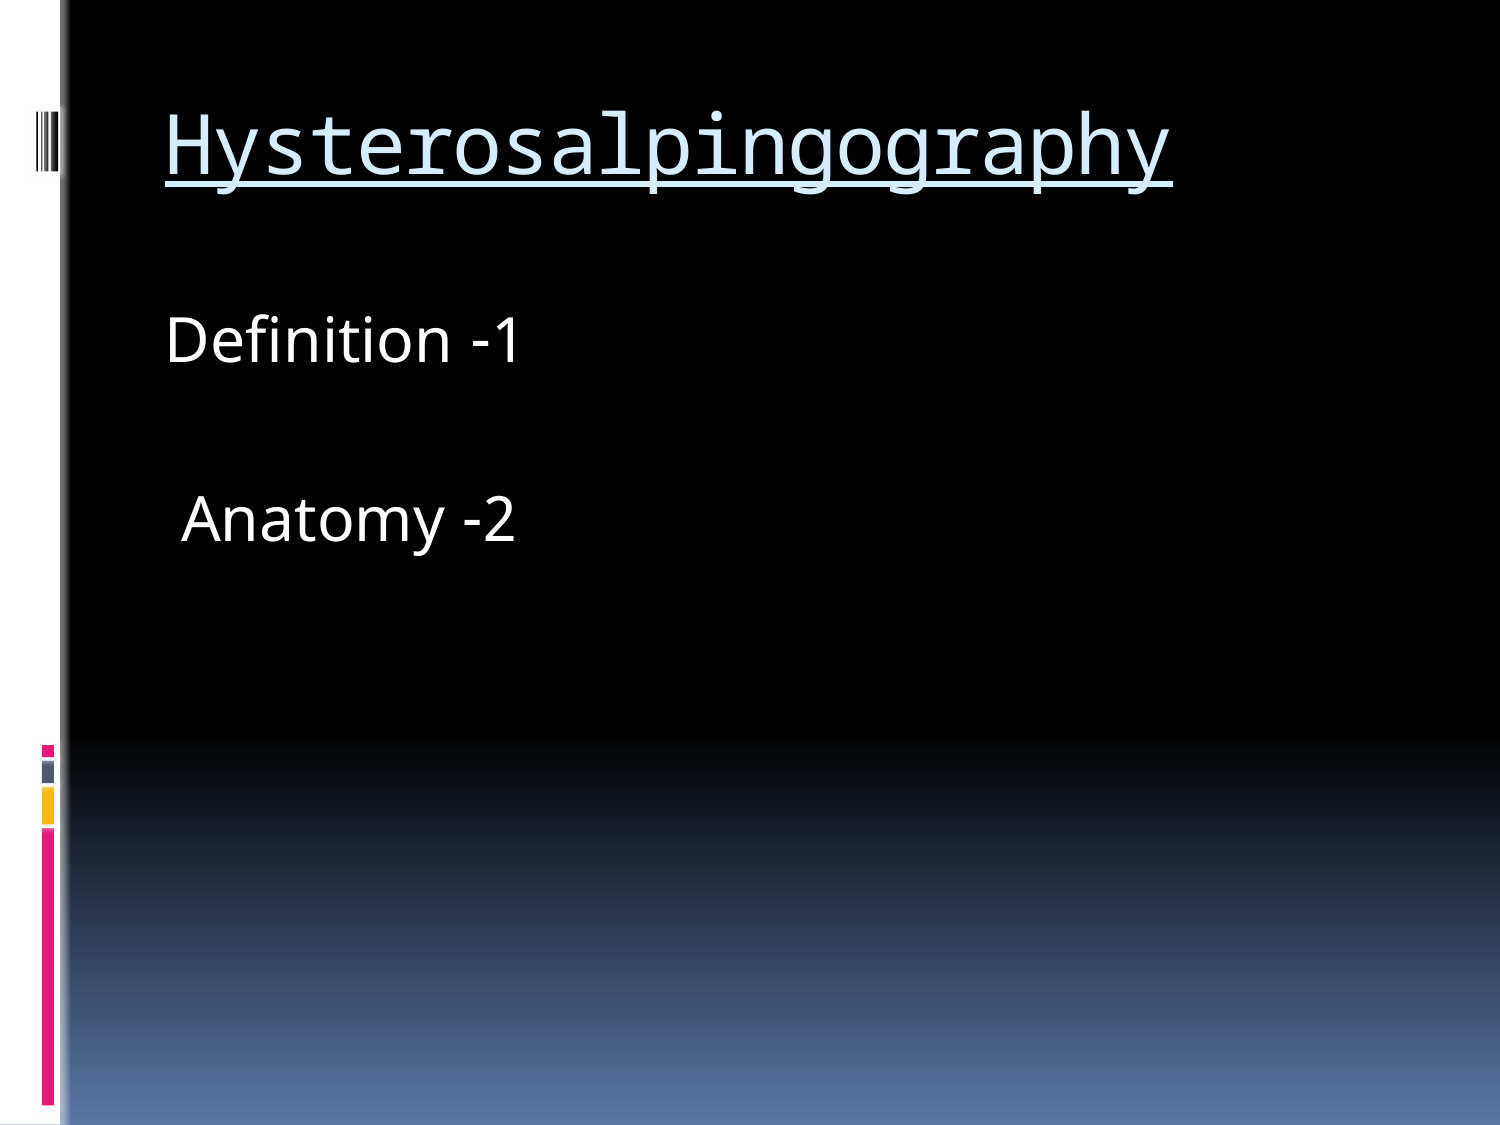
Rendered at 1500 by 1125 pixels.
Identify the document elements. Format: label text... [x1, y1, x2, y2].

title Hysterosalpingography [150, 83, 1425, 234]
list 1- Definition 2- Anatomy [150, 292, 1425, 1043]
